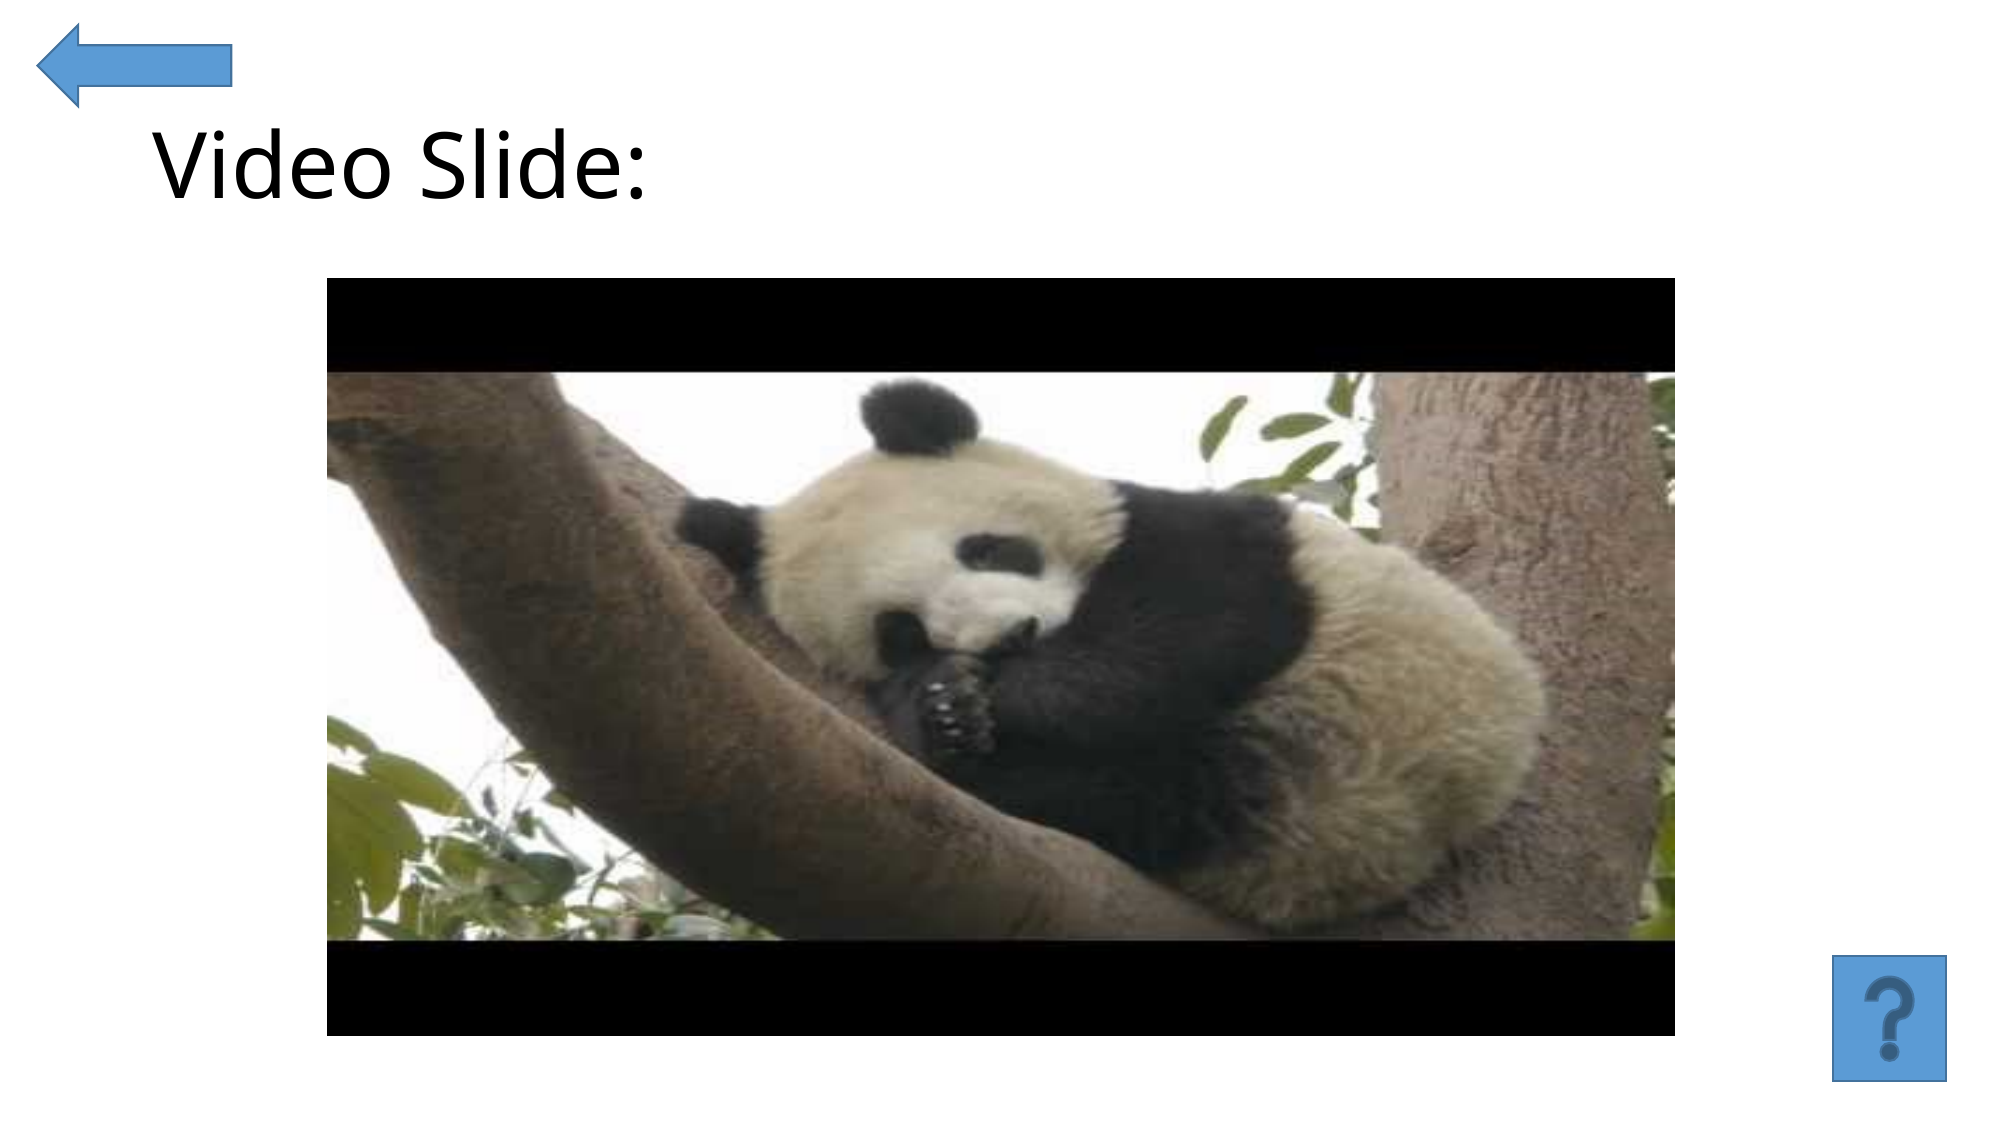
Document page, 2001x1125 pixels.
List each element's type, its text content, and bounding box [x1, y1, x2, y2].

title Video Slide: [137, 59, 1863, 278]
text_box [1832, 955, 1947, 1082]
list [326, 277, 1675, 1036]
text_box [36, 22, 233, 109]
